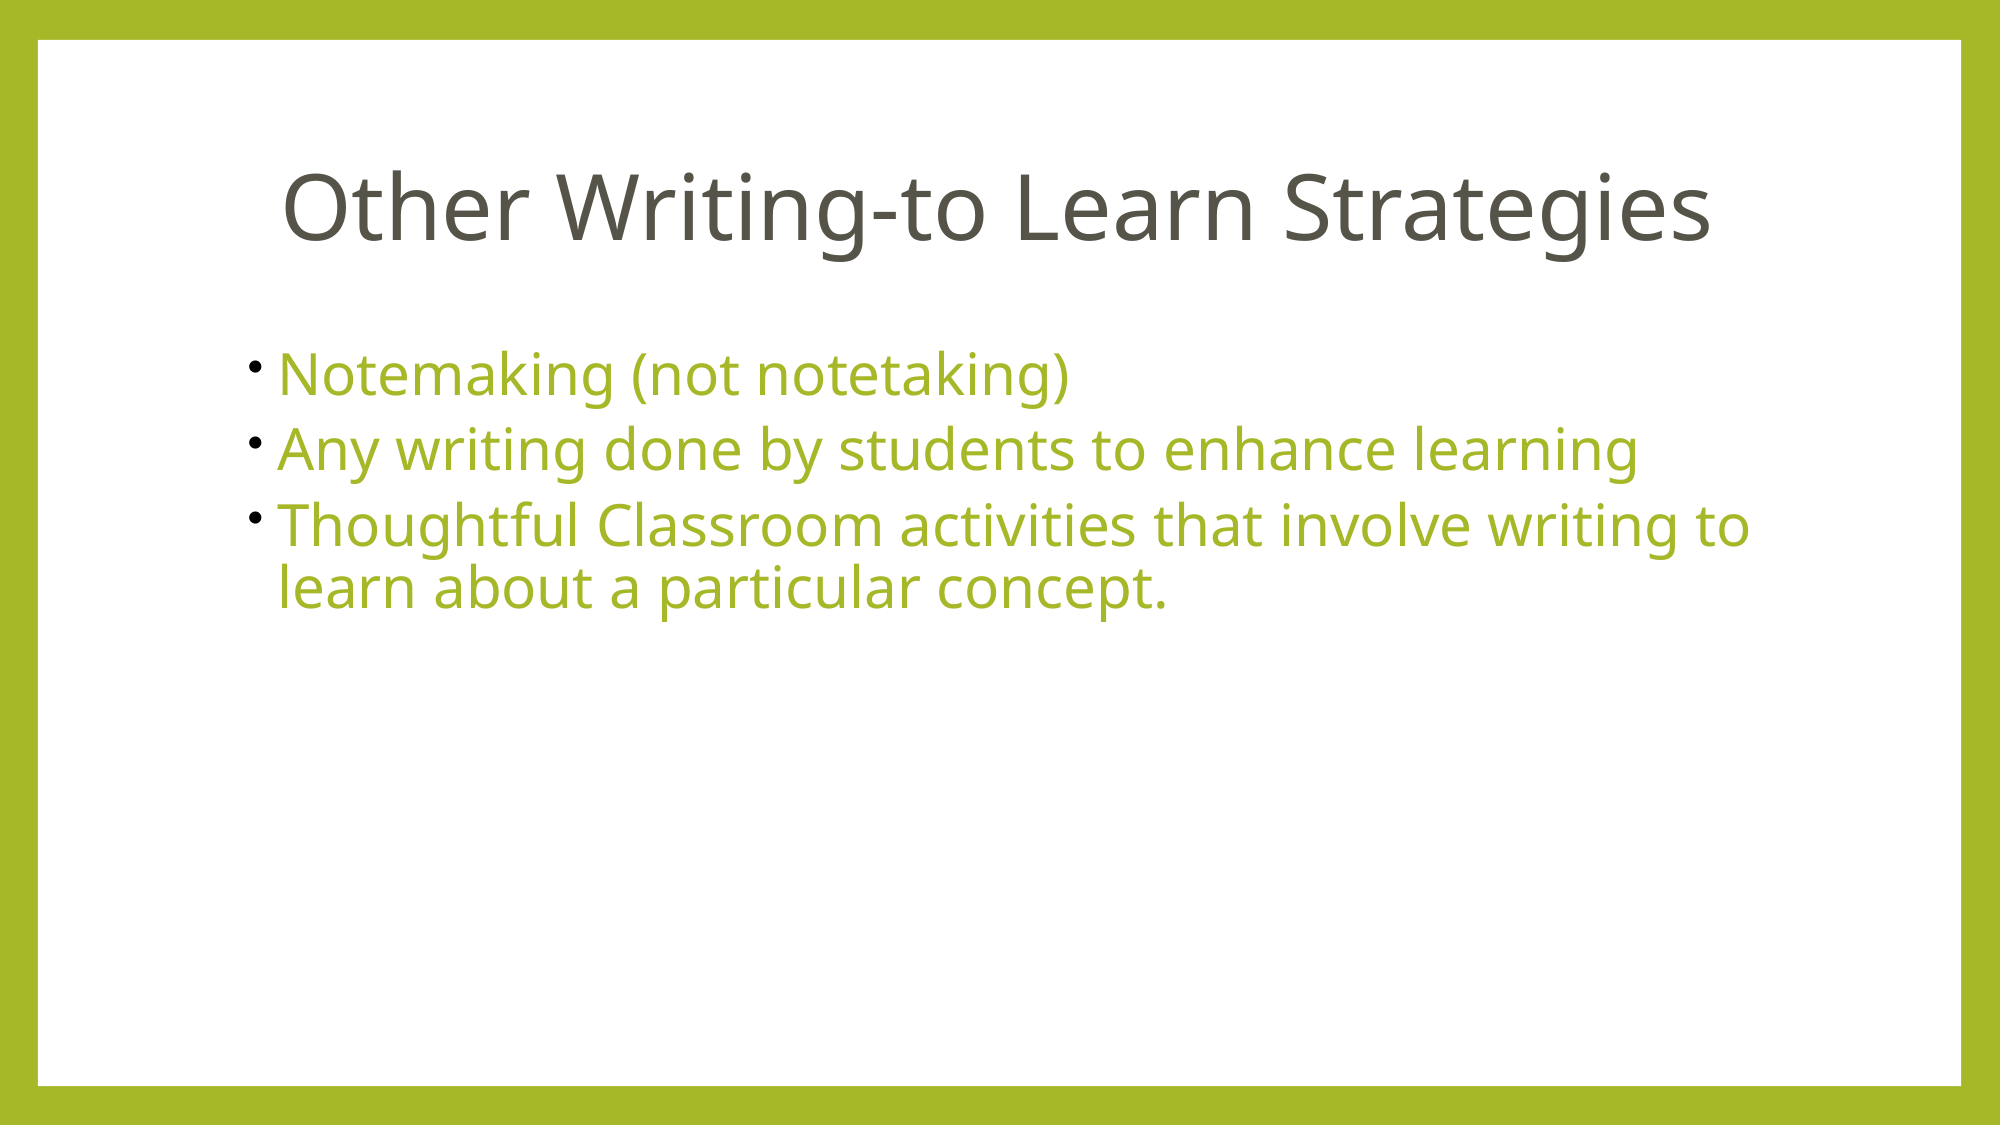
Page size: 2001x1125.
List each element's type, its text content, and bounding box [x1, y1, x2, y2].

list Notemaking (not notetaking) Any writing done by students to enhance learning Thoughtful Classroom activities that involve writing to learn about a particular concept. [187, 337, 1808, 1000]
title Other Writing-to Learn Strategies [187, 99, 1808, 323]
